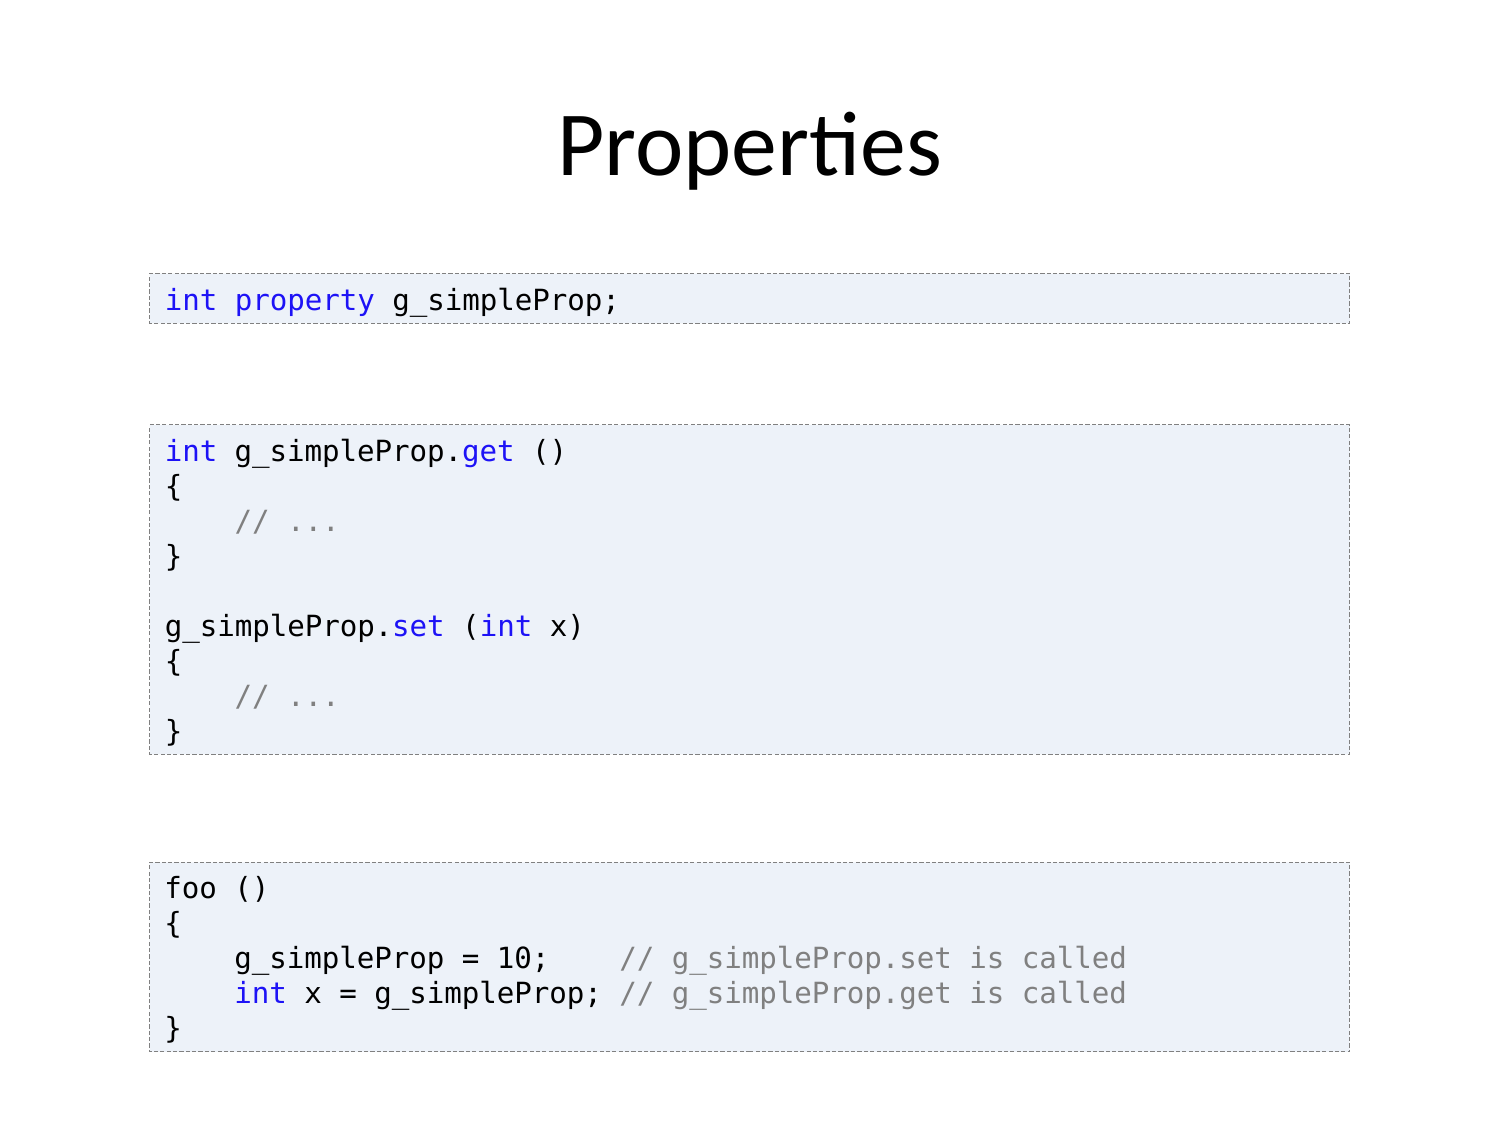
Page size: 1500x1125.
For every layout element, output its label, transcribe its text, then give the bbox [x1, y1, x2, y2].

title Properties [75, 45, 1425, 233]
text_box int property g_simpleProp; [149, 273, 1350, 324]
text_box foo () { g_simpleProp = 10; // g_simpleProp.set is called int x = g_simpleProp; // g_simpleProp.get is called } [149, 862, 1350, 1052]
text_box int g_simpleProp.get () { // ... } g_simpleProp.set (int x) { // ... } [149, 424, 1350, 755]
